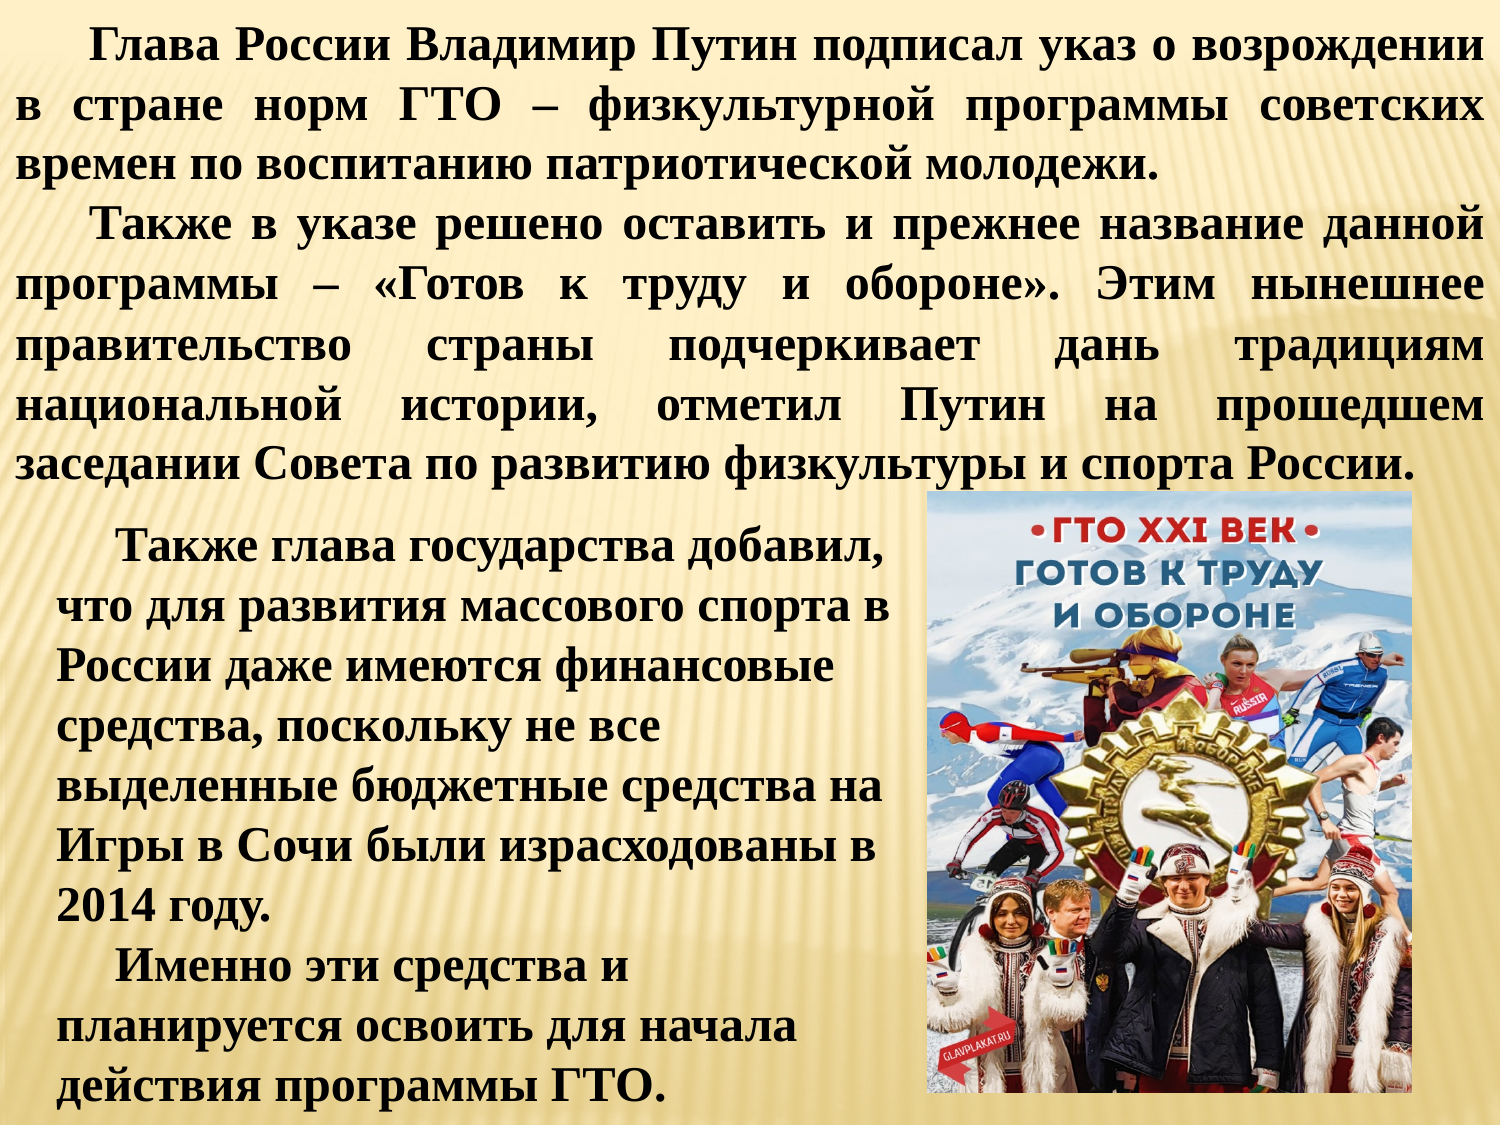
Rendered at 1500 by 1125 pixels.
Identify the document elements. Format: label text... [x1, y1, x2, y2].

text_box Также глава государства добавил, что для развития массового спорта в России даже имеются финансовые средства, поскольку не все выделенные бюджетные средства на Игры в Сочи были израсходованы в 2014 году. Именно эти средства и планируется освоить для начала действия программы ГТО. [41, 503, 916, 1119]
picture [926, 491, 1412, 1093]
text_box Глава России Владимир Путин подписал указ о возрождении в стране норм ГТО – физкультурной программы советских времен по воспитанию патриотической молодежи. Также в указе решено оставить и прежнее название данной программы – «Готов к труду и обороне». Этим нынешнее правительство страны подчеркивает дань традициям национальной истории, отметил Путин на прошедшем заседании Совета по развитию физкультуры и спорта России. [0, 2, 1500, 498]
